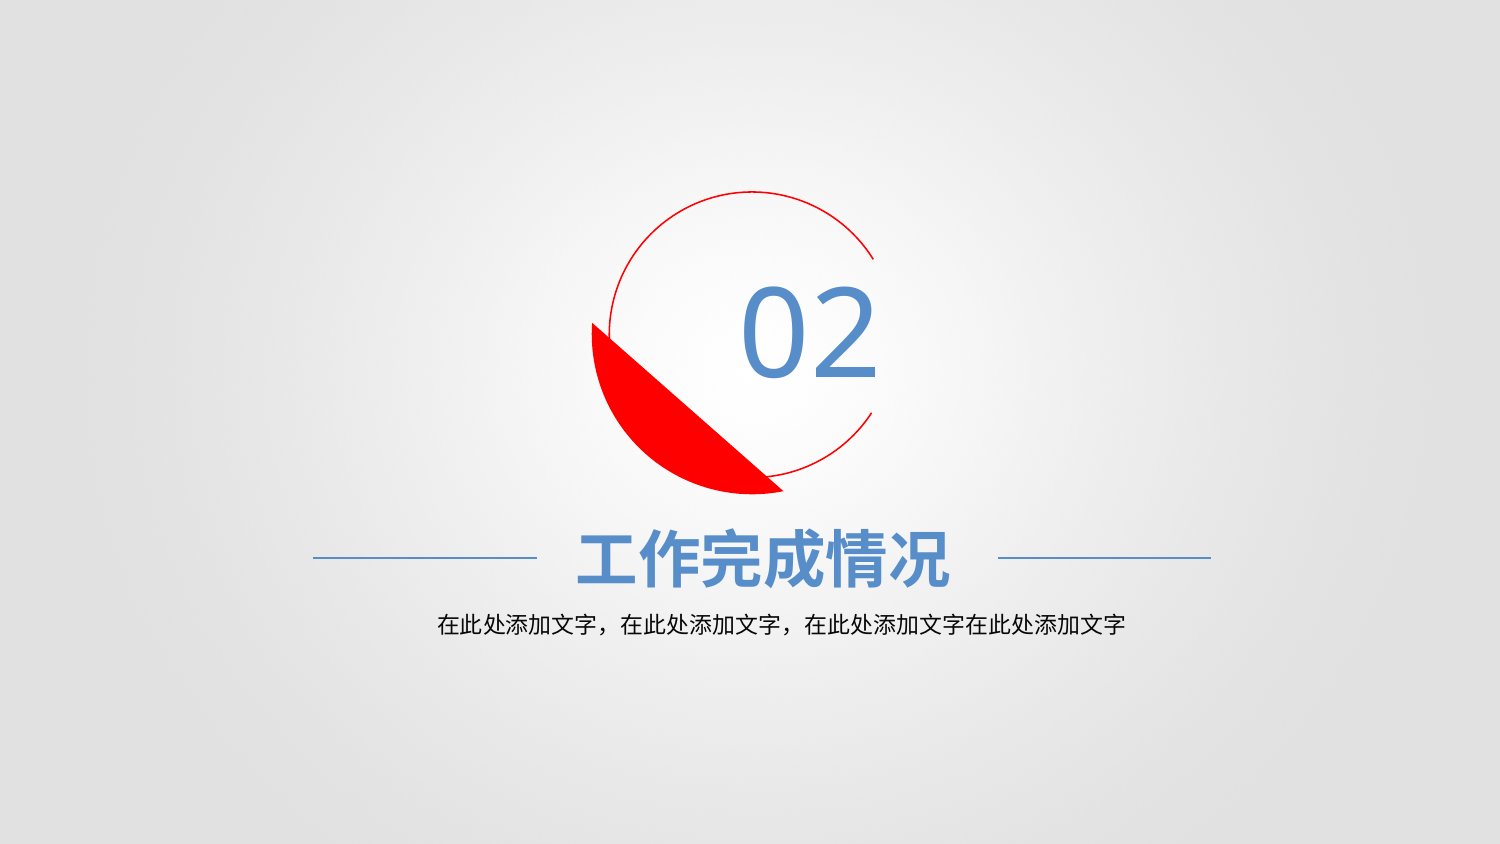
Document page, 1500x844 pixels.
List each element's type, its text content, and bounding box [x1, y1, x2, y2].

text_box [591, 173, 913, 495]
text_box 在此处添加文字，在此处添加文字，在此处添加文字在此处添加文字 [402, 603, 1162, 646]
picture [0, 0, 1500, 844]
text_box 工作完成情况 [561, 512, 969, 603]
